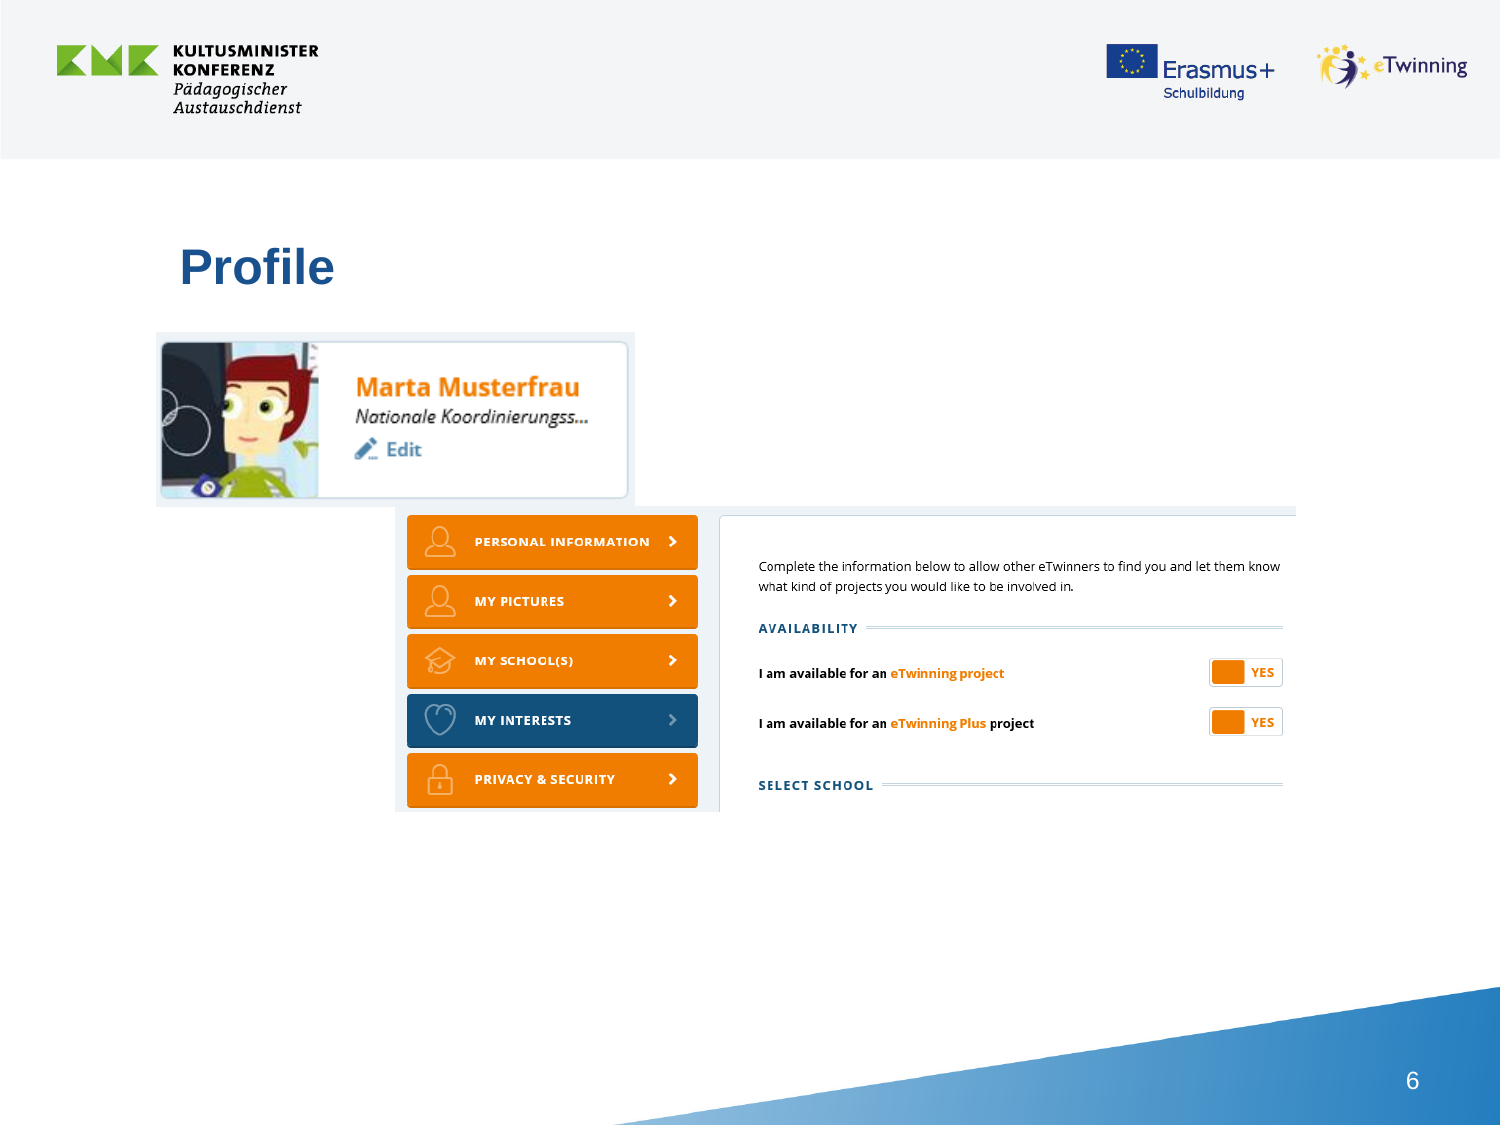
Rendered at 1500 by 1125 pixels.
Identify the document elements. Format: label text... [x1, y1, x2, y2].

text_box Profile [164, 227, 1191, 302]
picture [0, 0, 1500, 1125]
